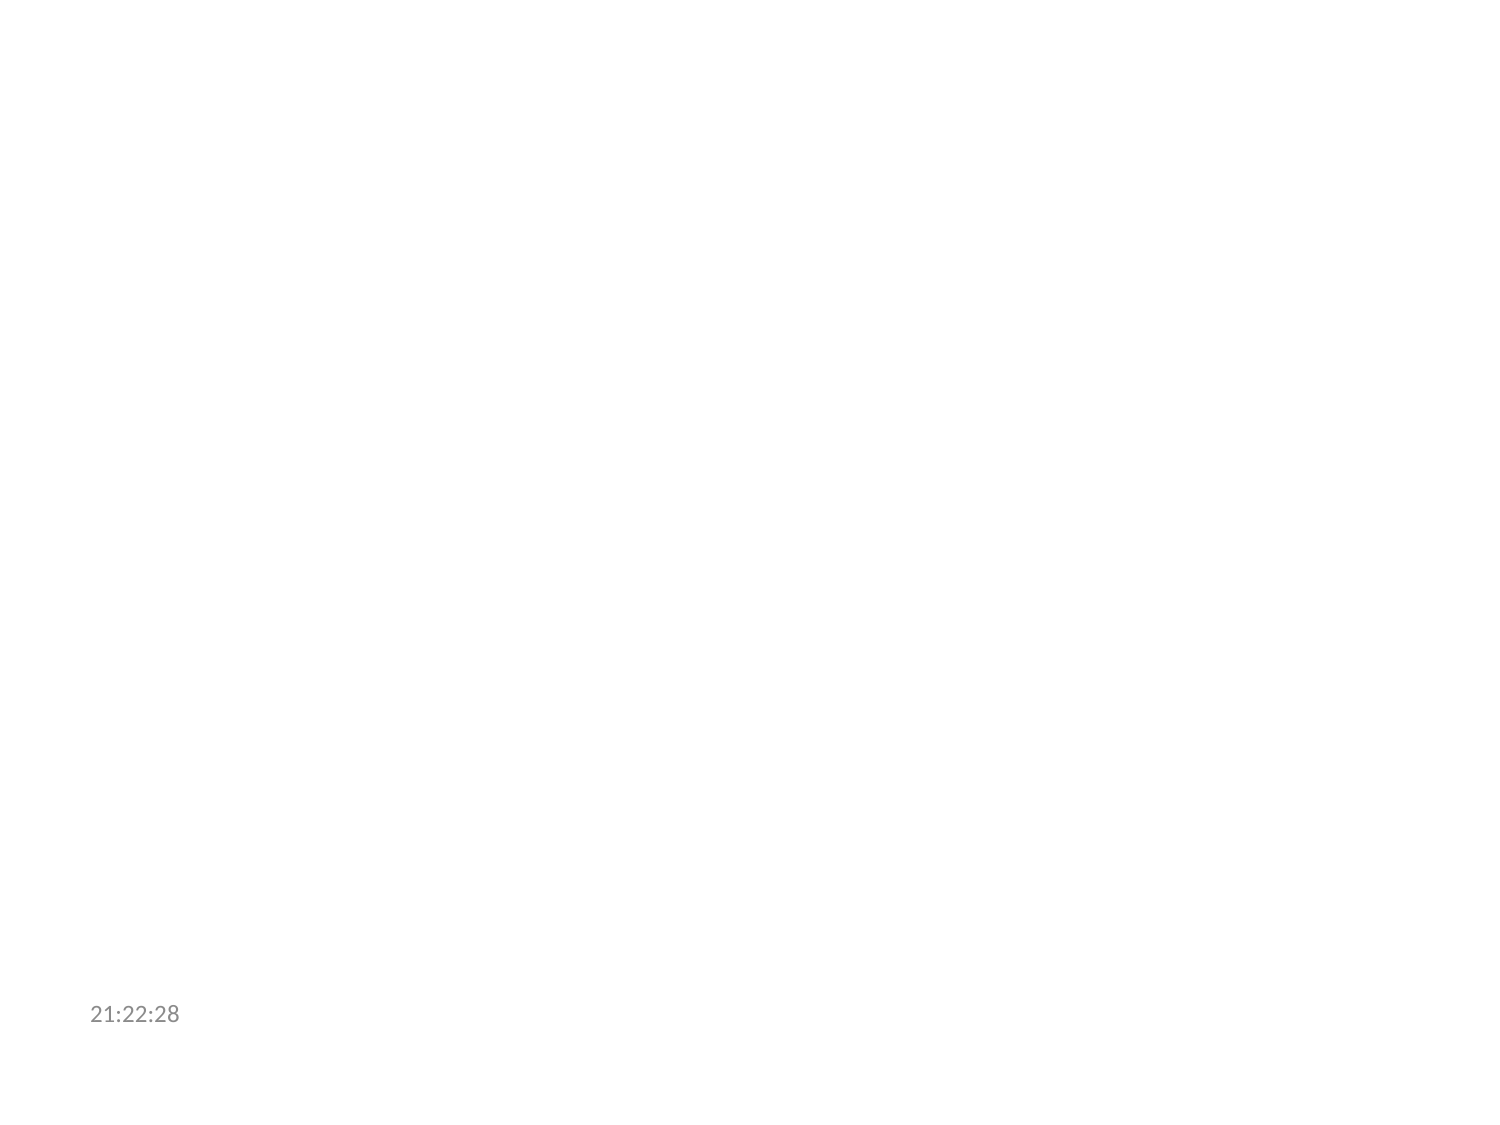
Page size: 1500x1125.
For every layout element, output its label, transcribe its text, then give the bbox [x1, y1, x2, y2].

text_box 15:35:09 [75, 982, 425, 1043]
